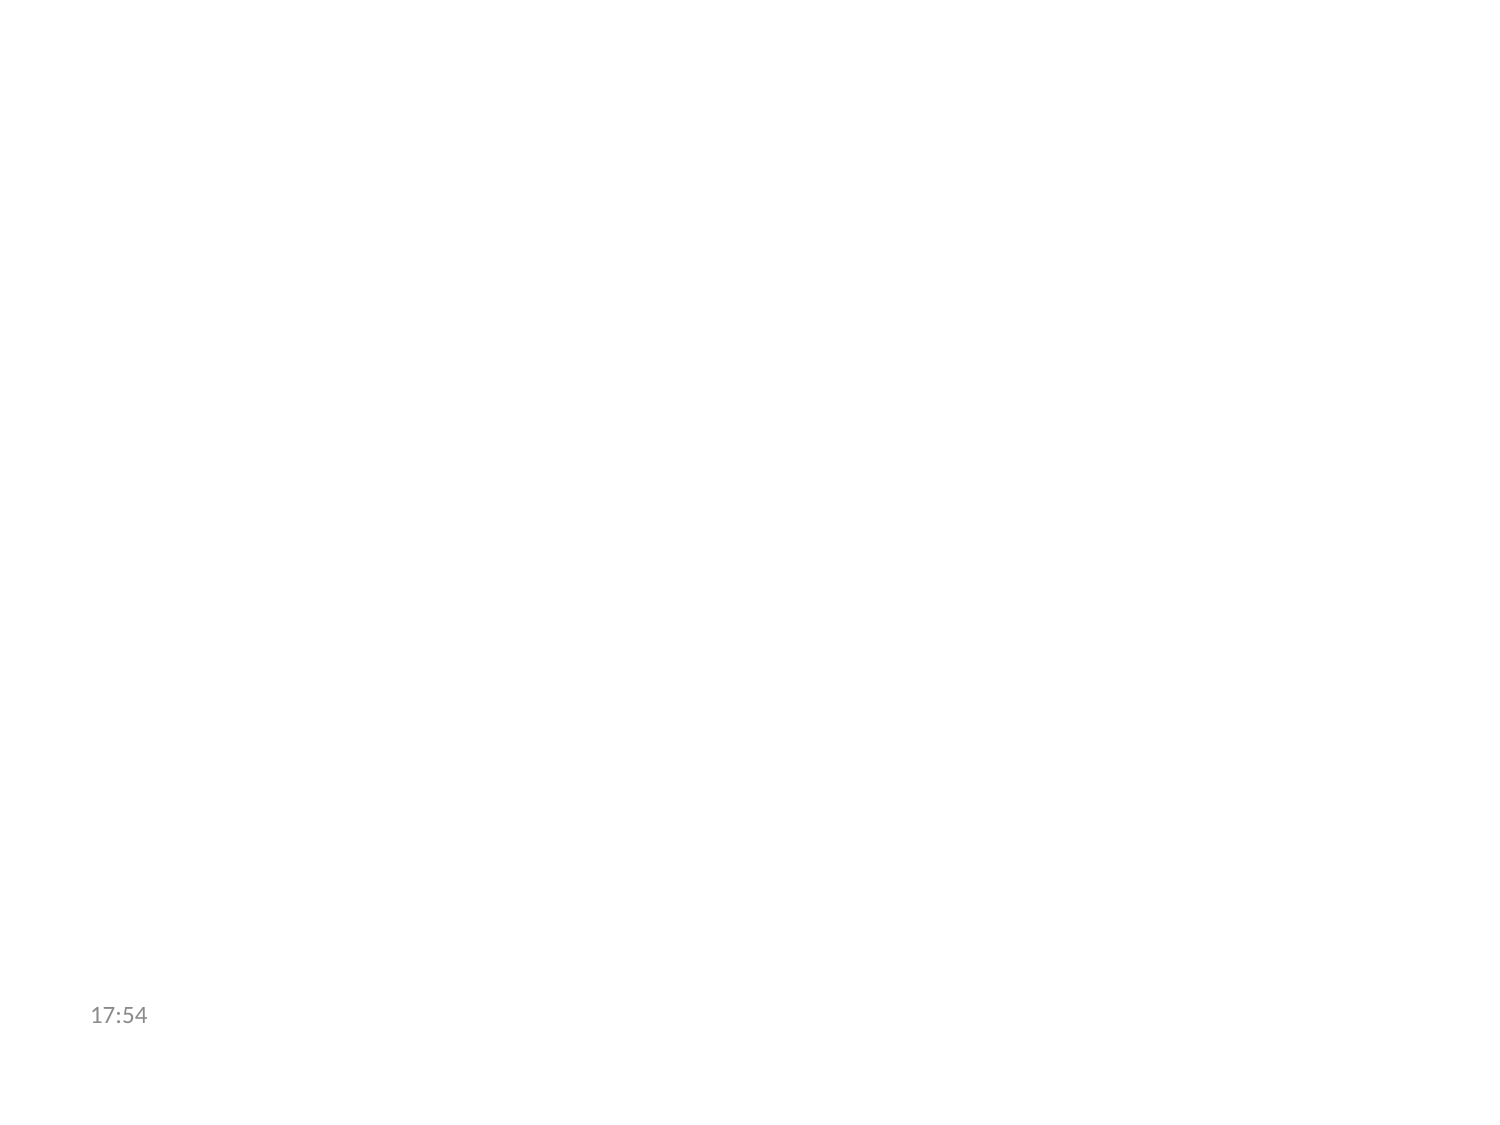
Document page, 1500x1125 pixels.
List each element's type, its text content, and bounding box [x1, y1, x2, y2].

text_box 15:35 [75, 983, 425, 1044]
